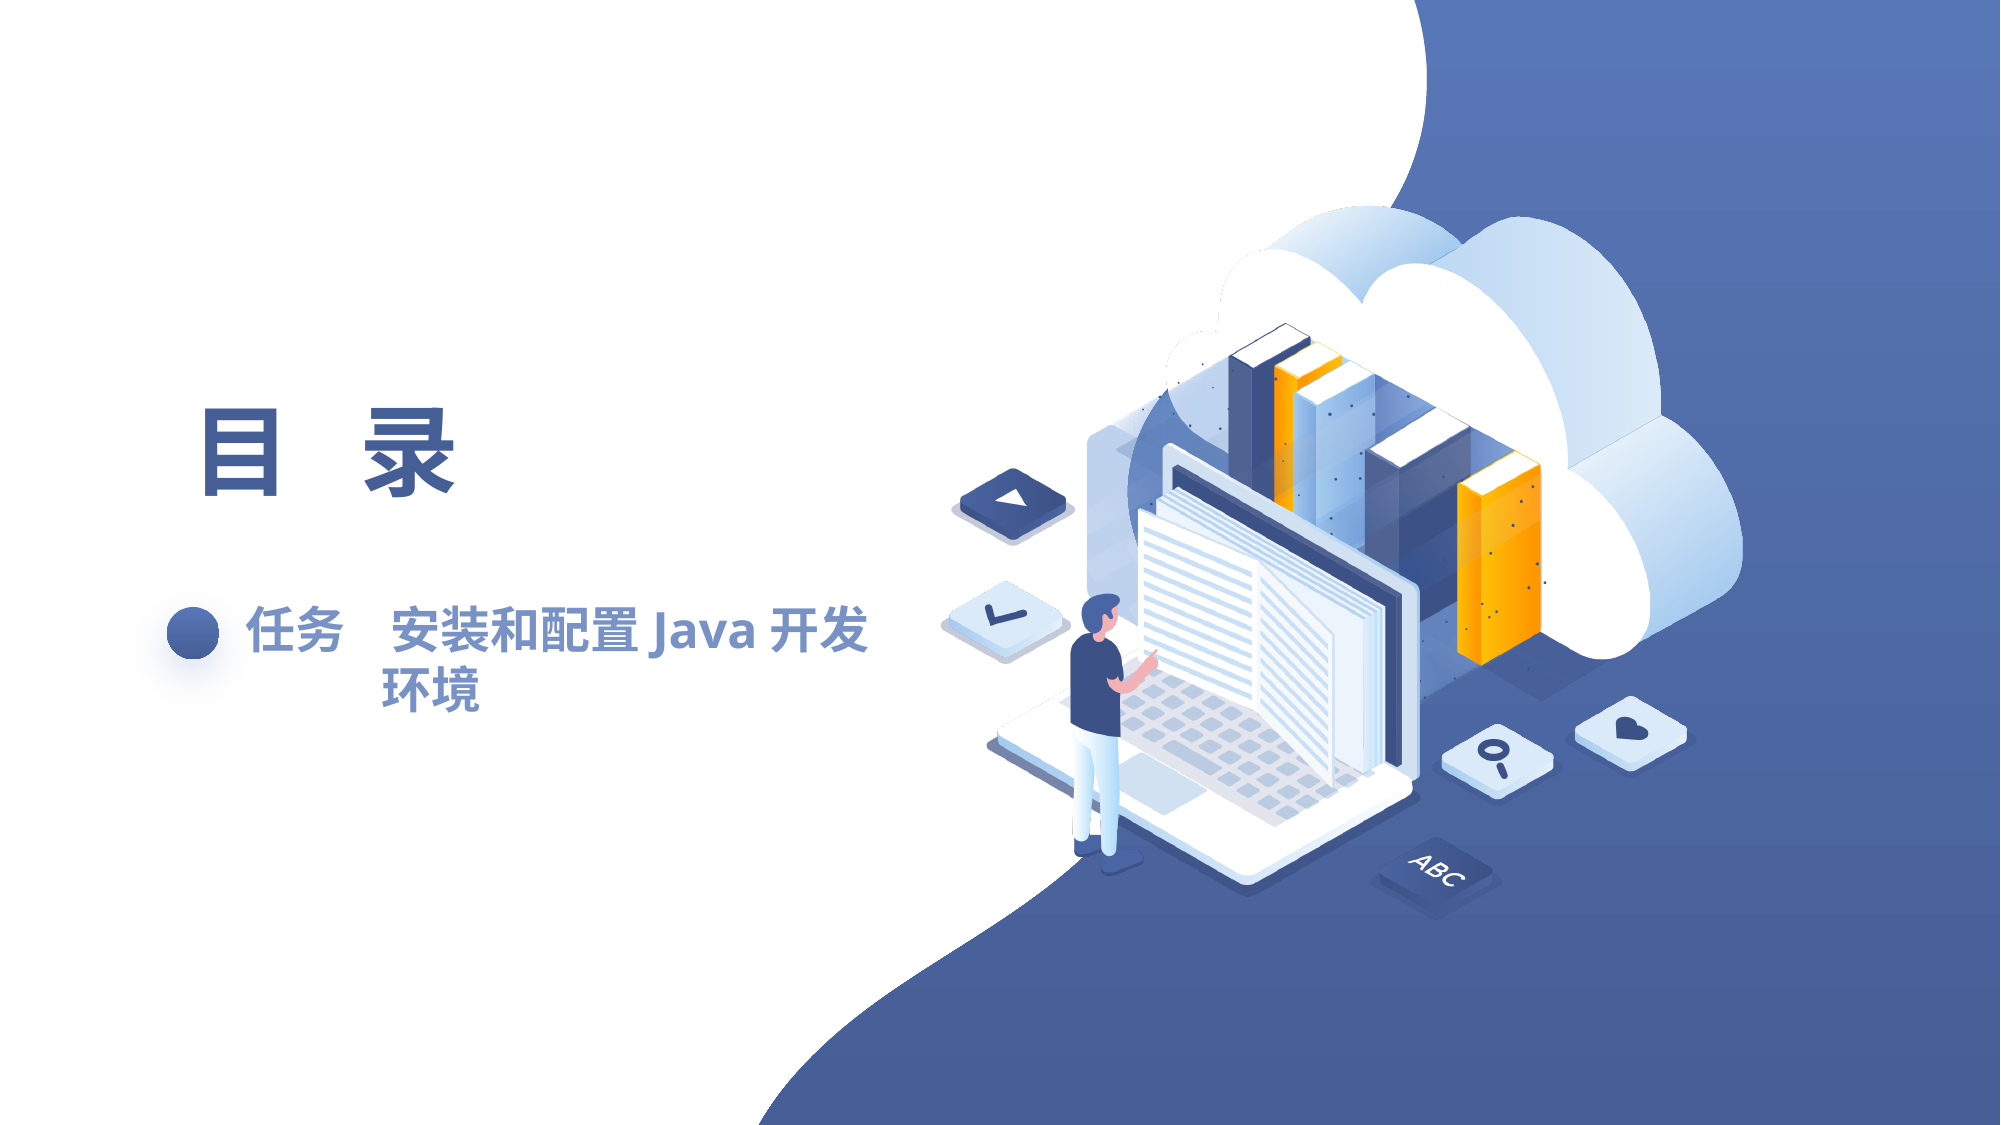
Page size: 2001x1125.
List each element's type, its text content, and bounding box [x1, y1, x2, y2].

text_box 目 录 [176, 381, 590, 517]
text_box [165, 605, 221, 661]
text_box 任务 安装和配置Java开发 环境 [230, 591, 890, 726]
picture [940, 205, 1743, 920]
text_box [759, 0, 2000, 1125]
